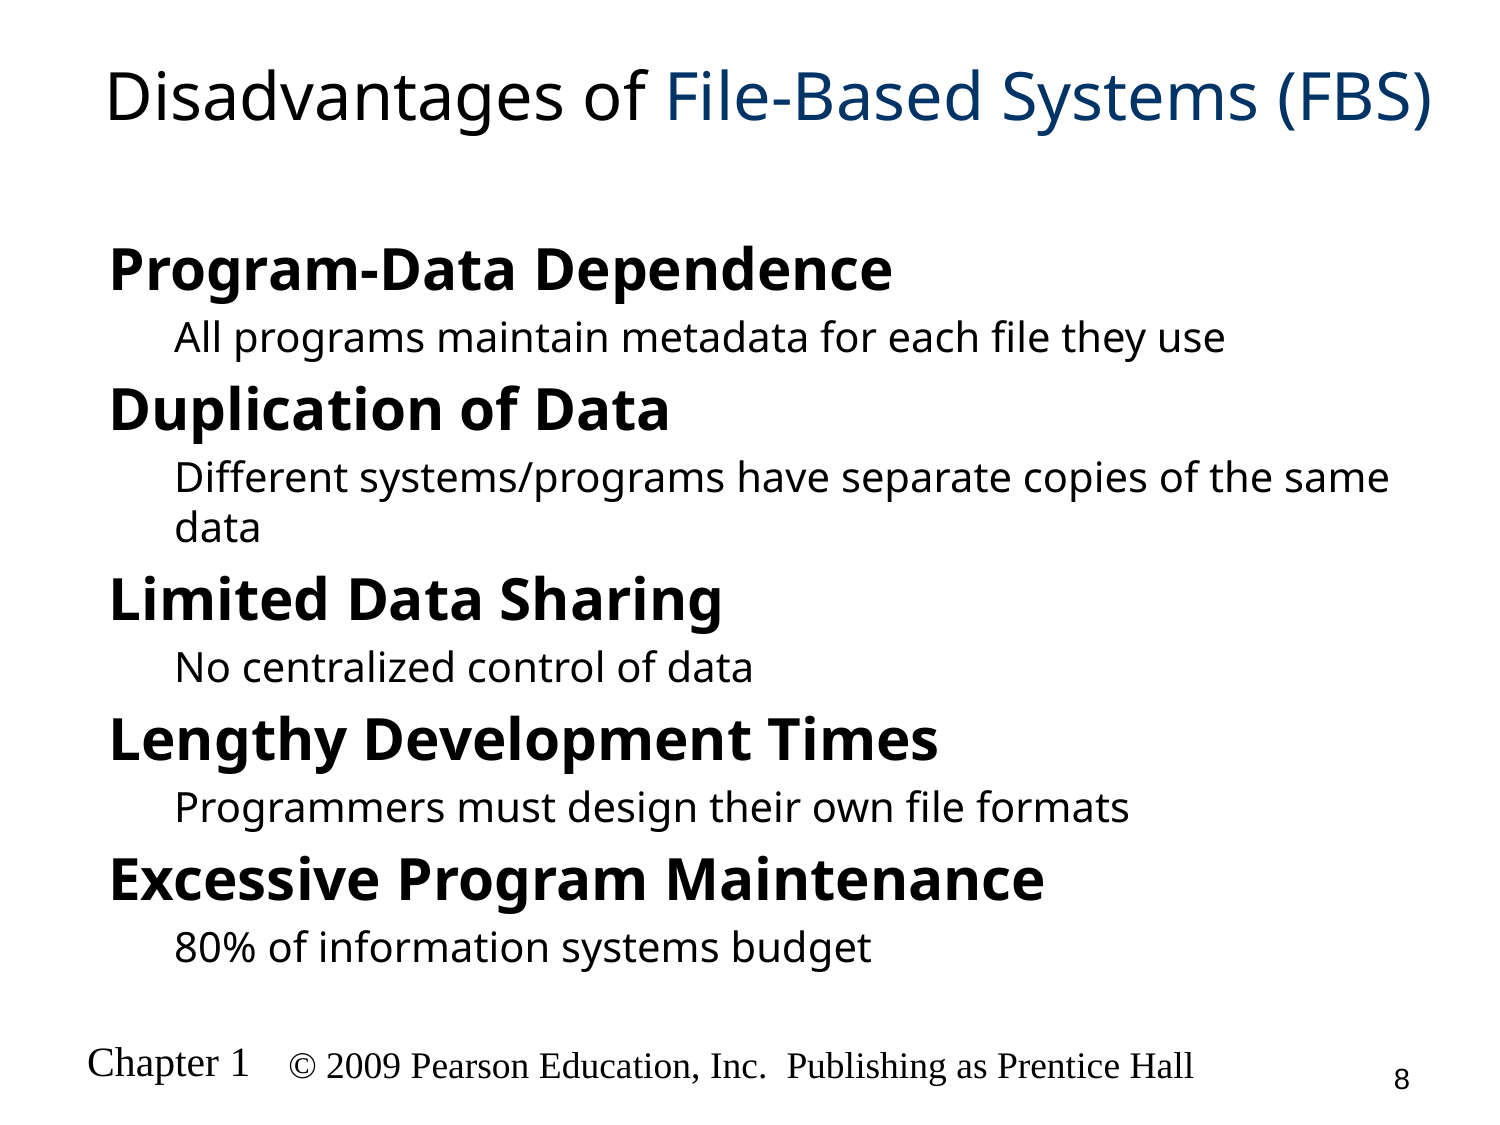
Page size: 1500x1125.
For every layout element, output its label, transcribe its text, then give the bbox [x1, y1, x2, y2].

slide_number 8 [1074, 1024, 1426, 1103]
list Program-Data Dependence All programs maintain metadata for each file they use Duplication of Data Different systems/programs have separate copies of the same data Limited Data Sharing No centralized control of data Lengthy Development Times Programmers must design their own file formats Excessive Program Maintenance 80% of information systems budget [37, 224, 1476, 988]
title Disadvantages of File-Based Systems (FBS) [37, 0, 1500, 188]
